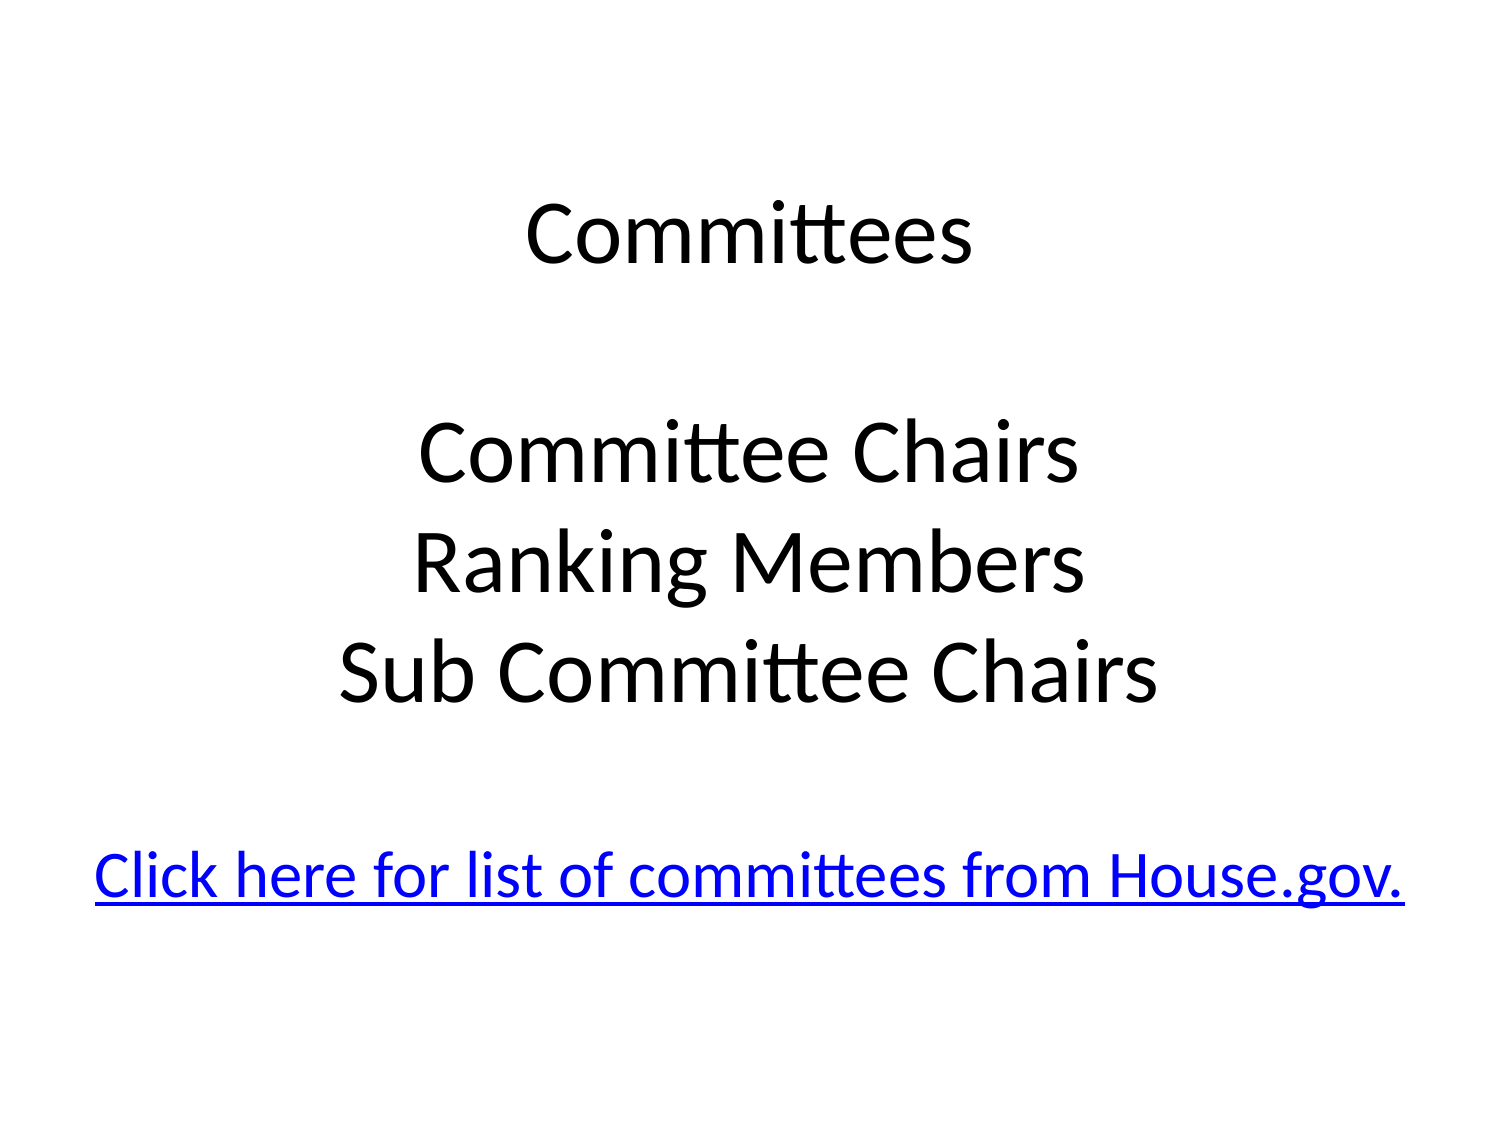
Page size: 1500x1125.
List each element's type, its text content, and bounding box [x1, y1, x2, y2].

title Committees Committee Chairs Ranking Members Sub Committee Chairs Click here for list of committees from House.gov. [74, 44, 1426, 1038]
